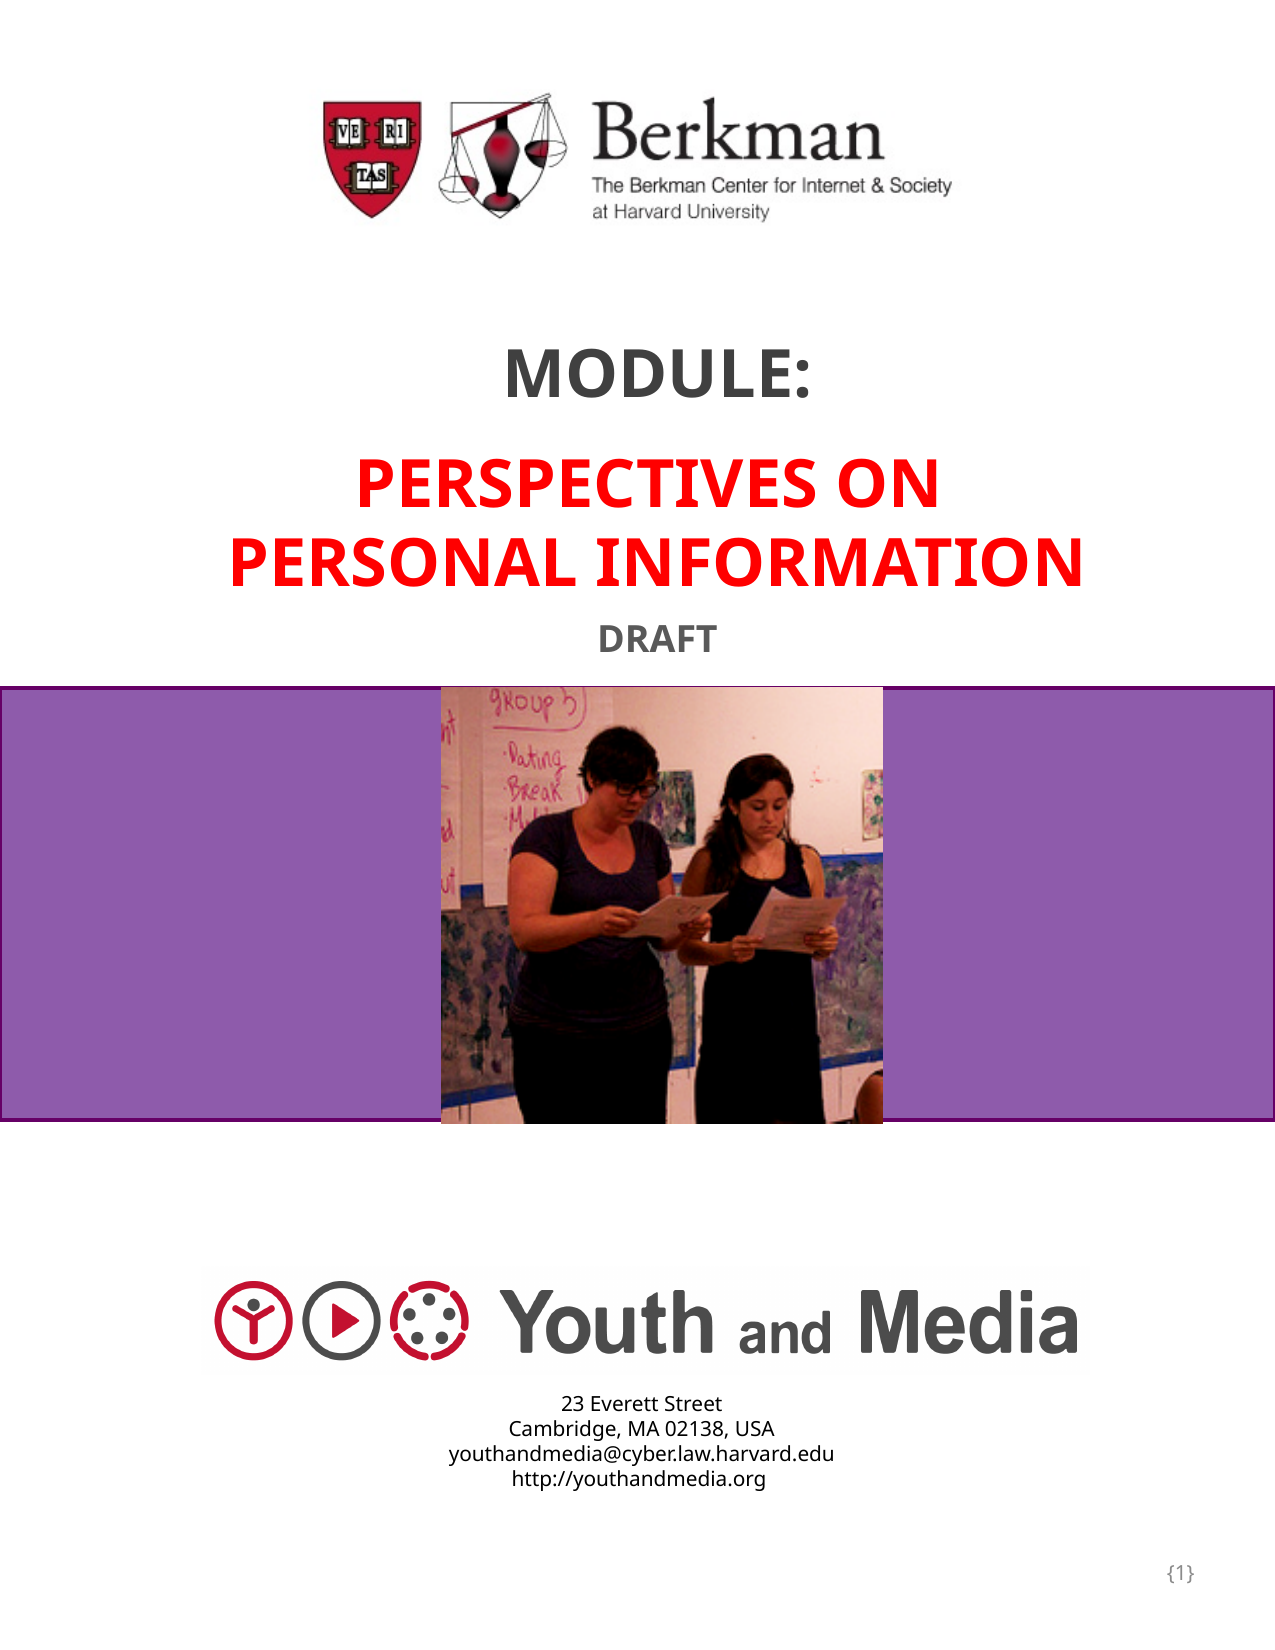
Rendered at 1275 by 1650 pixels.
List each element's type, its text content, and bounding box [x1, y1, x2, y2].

picture [201, 1266, 1090, 1375]
text_box Module: Perspectives on Personal information Draft [212, 322, 1103, 668]
text_box 23 Everett Street Cambridge, MA 02138, USA youthandmedia@cyber.law.harvard.edu http://youthandmedia.org [434, 1383, 850, 1498]
slide_number {1} [913, 1529, 1212, 1618]
picture [287, 0, 997, 333]
picture [441, 686, 883, 1124]
text_box [883, 686, 1275, 1122]
text_box [0, 686, 440, 1122]
